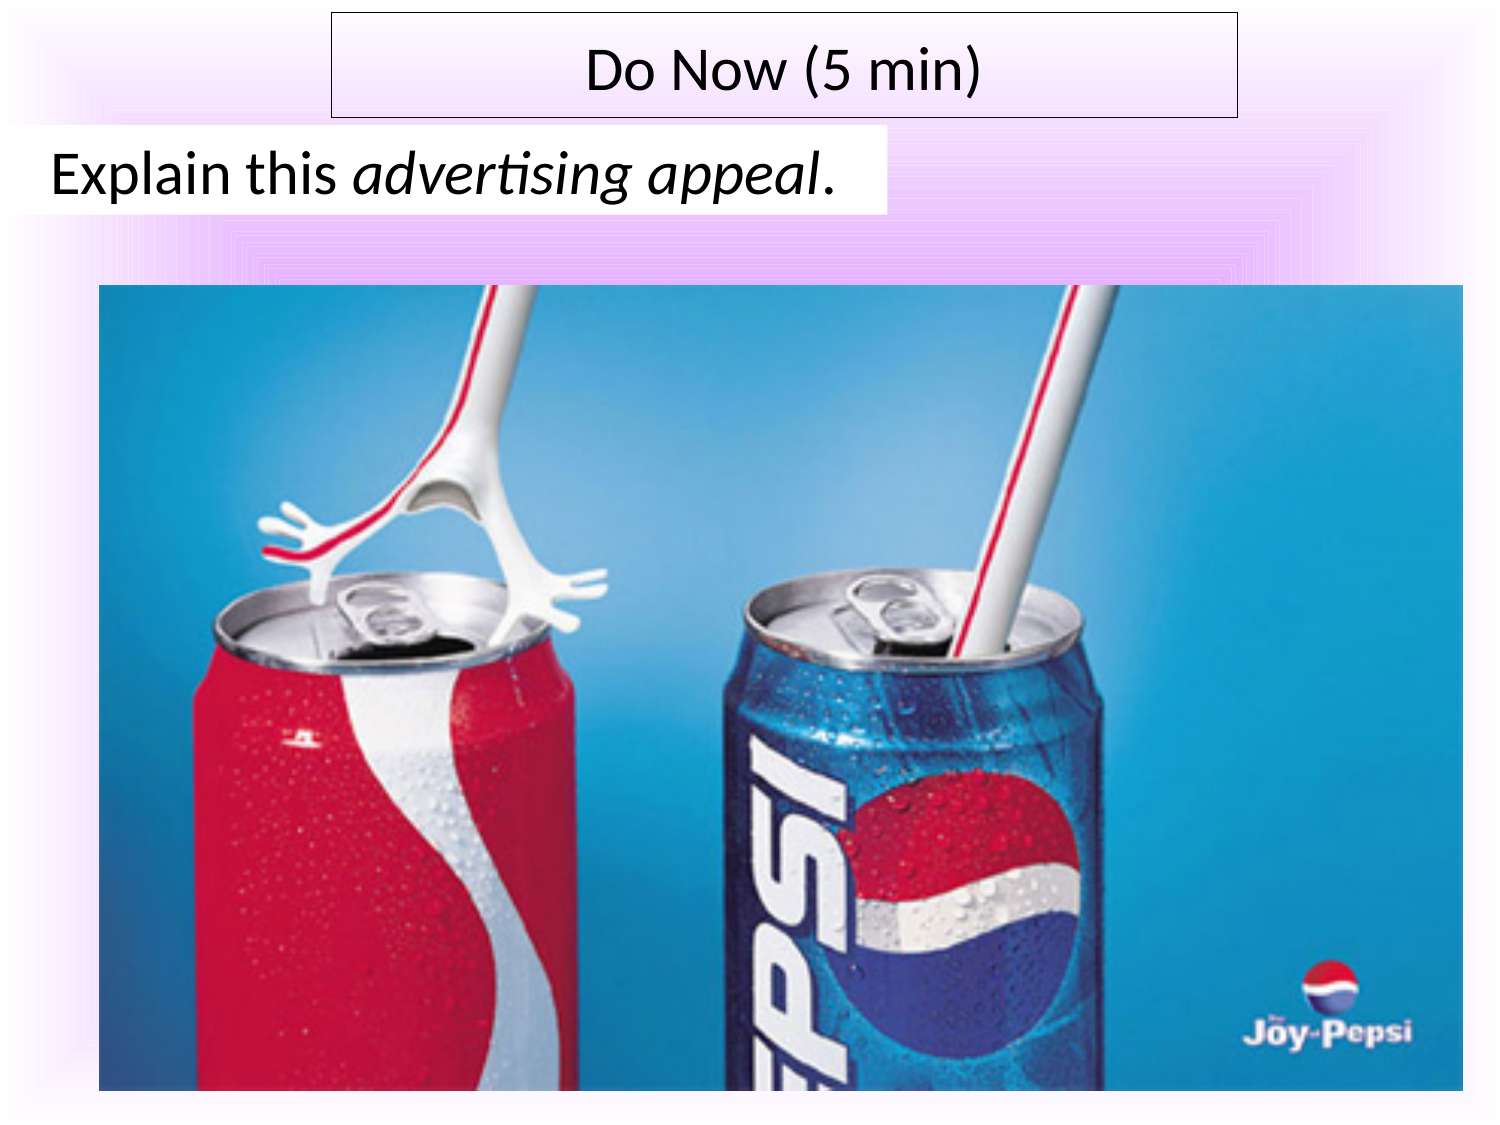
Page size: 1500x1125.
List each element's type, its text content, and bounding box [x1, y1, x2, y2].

text_box Do Now (5 min) [331, 12, 1238, 118]
picture [99, 285, 1463, 1091]
text_box Explain this advertising appeal. [0, 125, 888, 215]
